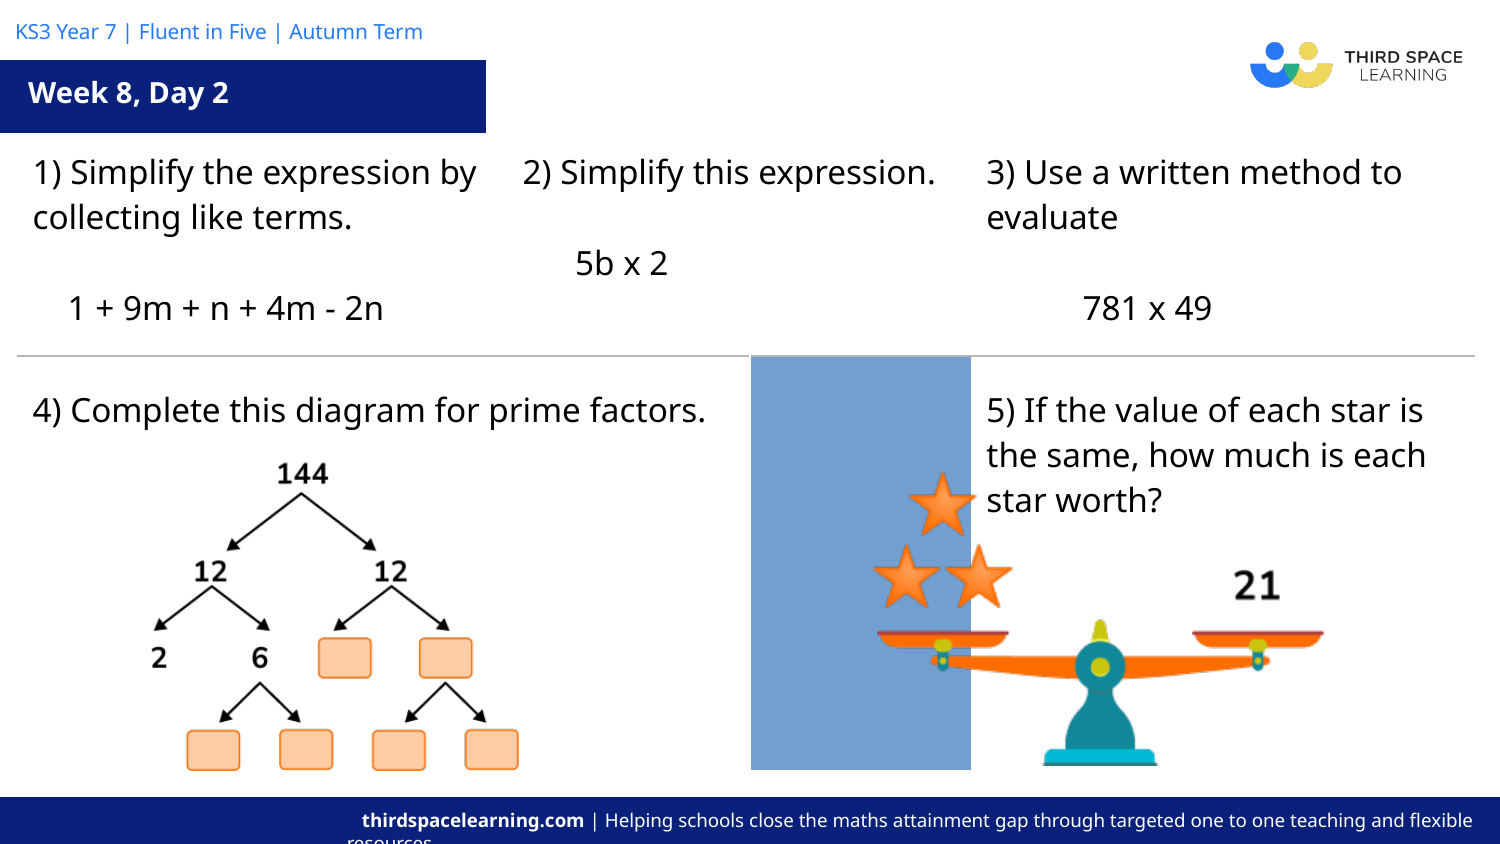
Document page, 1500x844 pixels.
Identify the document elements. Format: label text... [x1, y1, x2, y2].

table_header 1) Simplify the expression by collecting like terms. 1 + 9m + n + 4m - 2n [19, 142, 507, 355]
table_cell 4) Complete this diagram for prime factors. [19, 357, 749, 770]
text_box Week 8, Day 2 [13, 59, 383, 125]
table_header 2) Simplify this expression. 5b x 2 [509, 142, 971, 355]
table_cell 5) If the value of each star is the same, how much is each star worth? [972, 357, 1474, 770]
picture [149, 456, 521, 771]
picture [1250, 33, 1465, 99]
table_header 3) Use a written method to evaluate 781 x 49 [972, 142, 1474, 355]
picture [873, 470, 1325, 767]
